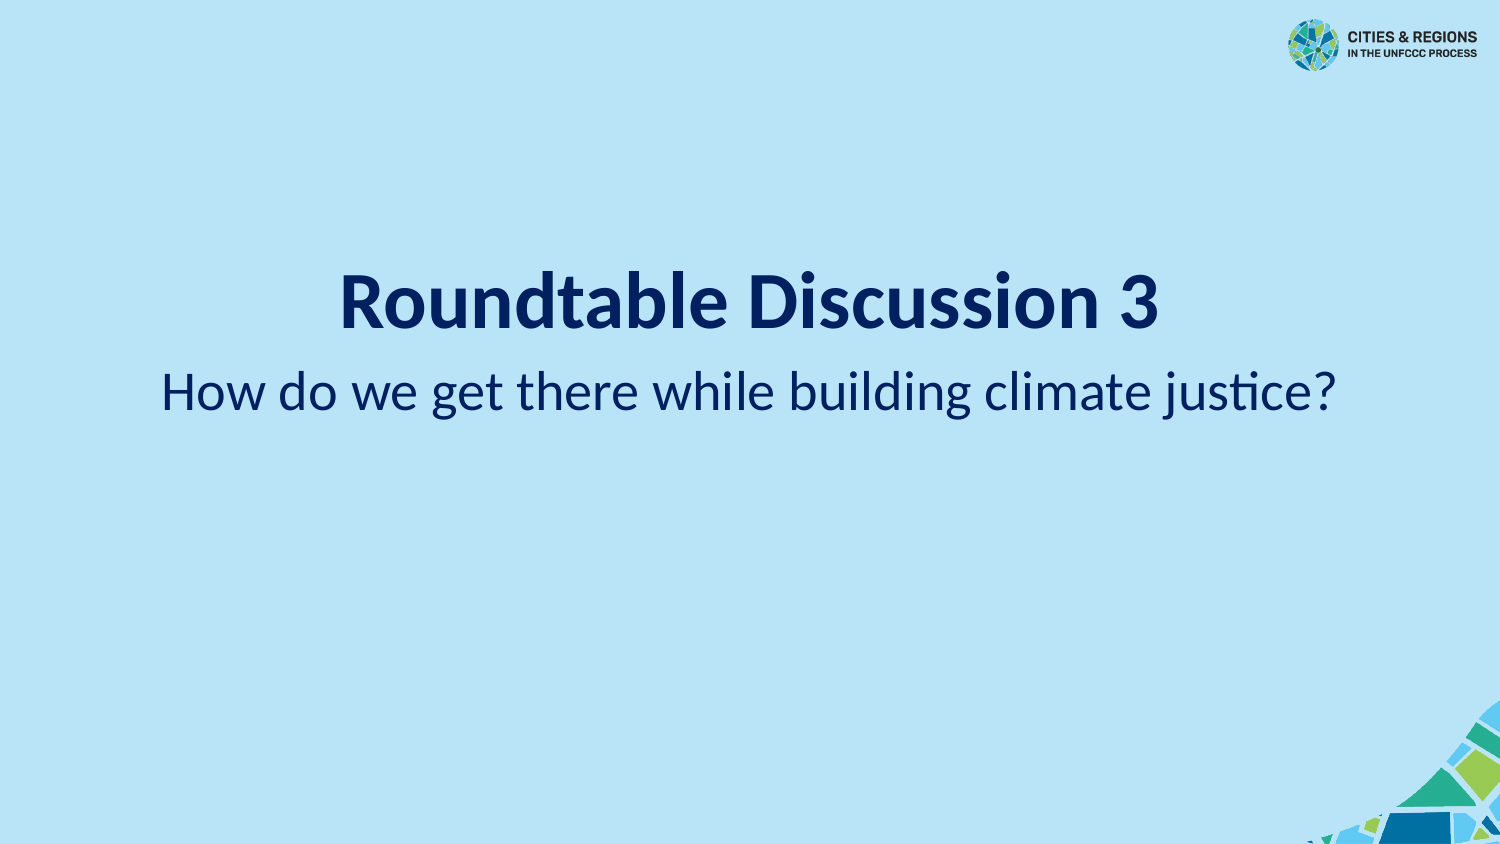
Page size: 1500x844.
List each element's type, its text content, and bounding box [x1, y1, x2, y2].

picture [1279, 11, 1487, 79]
text_box Roundtable Discussion 3 How do we get there while building climate justice? [42, 232, 1458, 543]
picture [1301, 693, 1500, 844]
